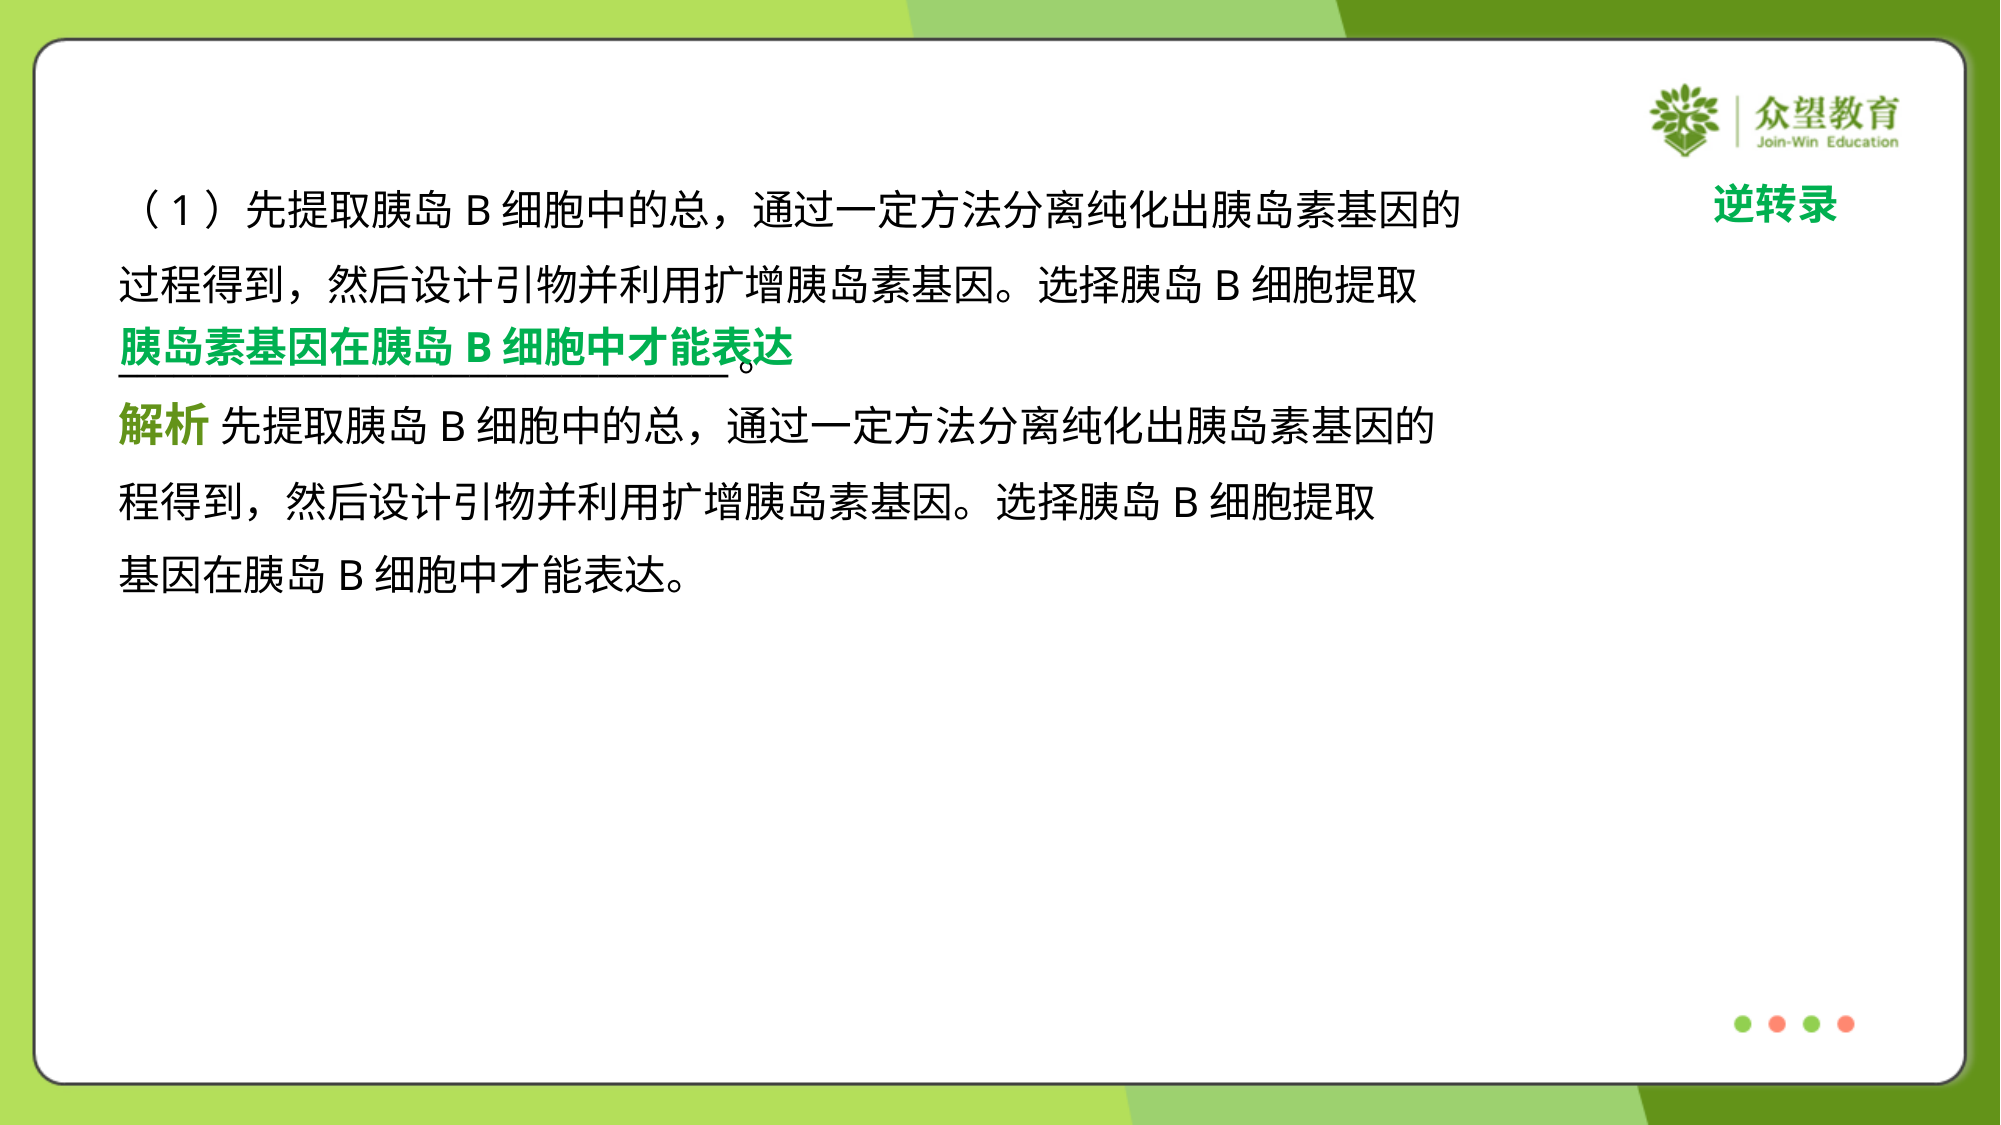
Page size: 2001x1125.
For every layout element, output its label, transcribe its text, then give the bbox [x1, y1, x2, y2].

picture [0, 0, 2000, 1125]
text_box 逆转录 [1698, 152, 1855, 220]
text_box 胰岛素基因在胰岛B细胞中才能表达 [115, 299, 800, 364]
